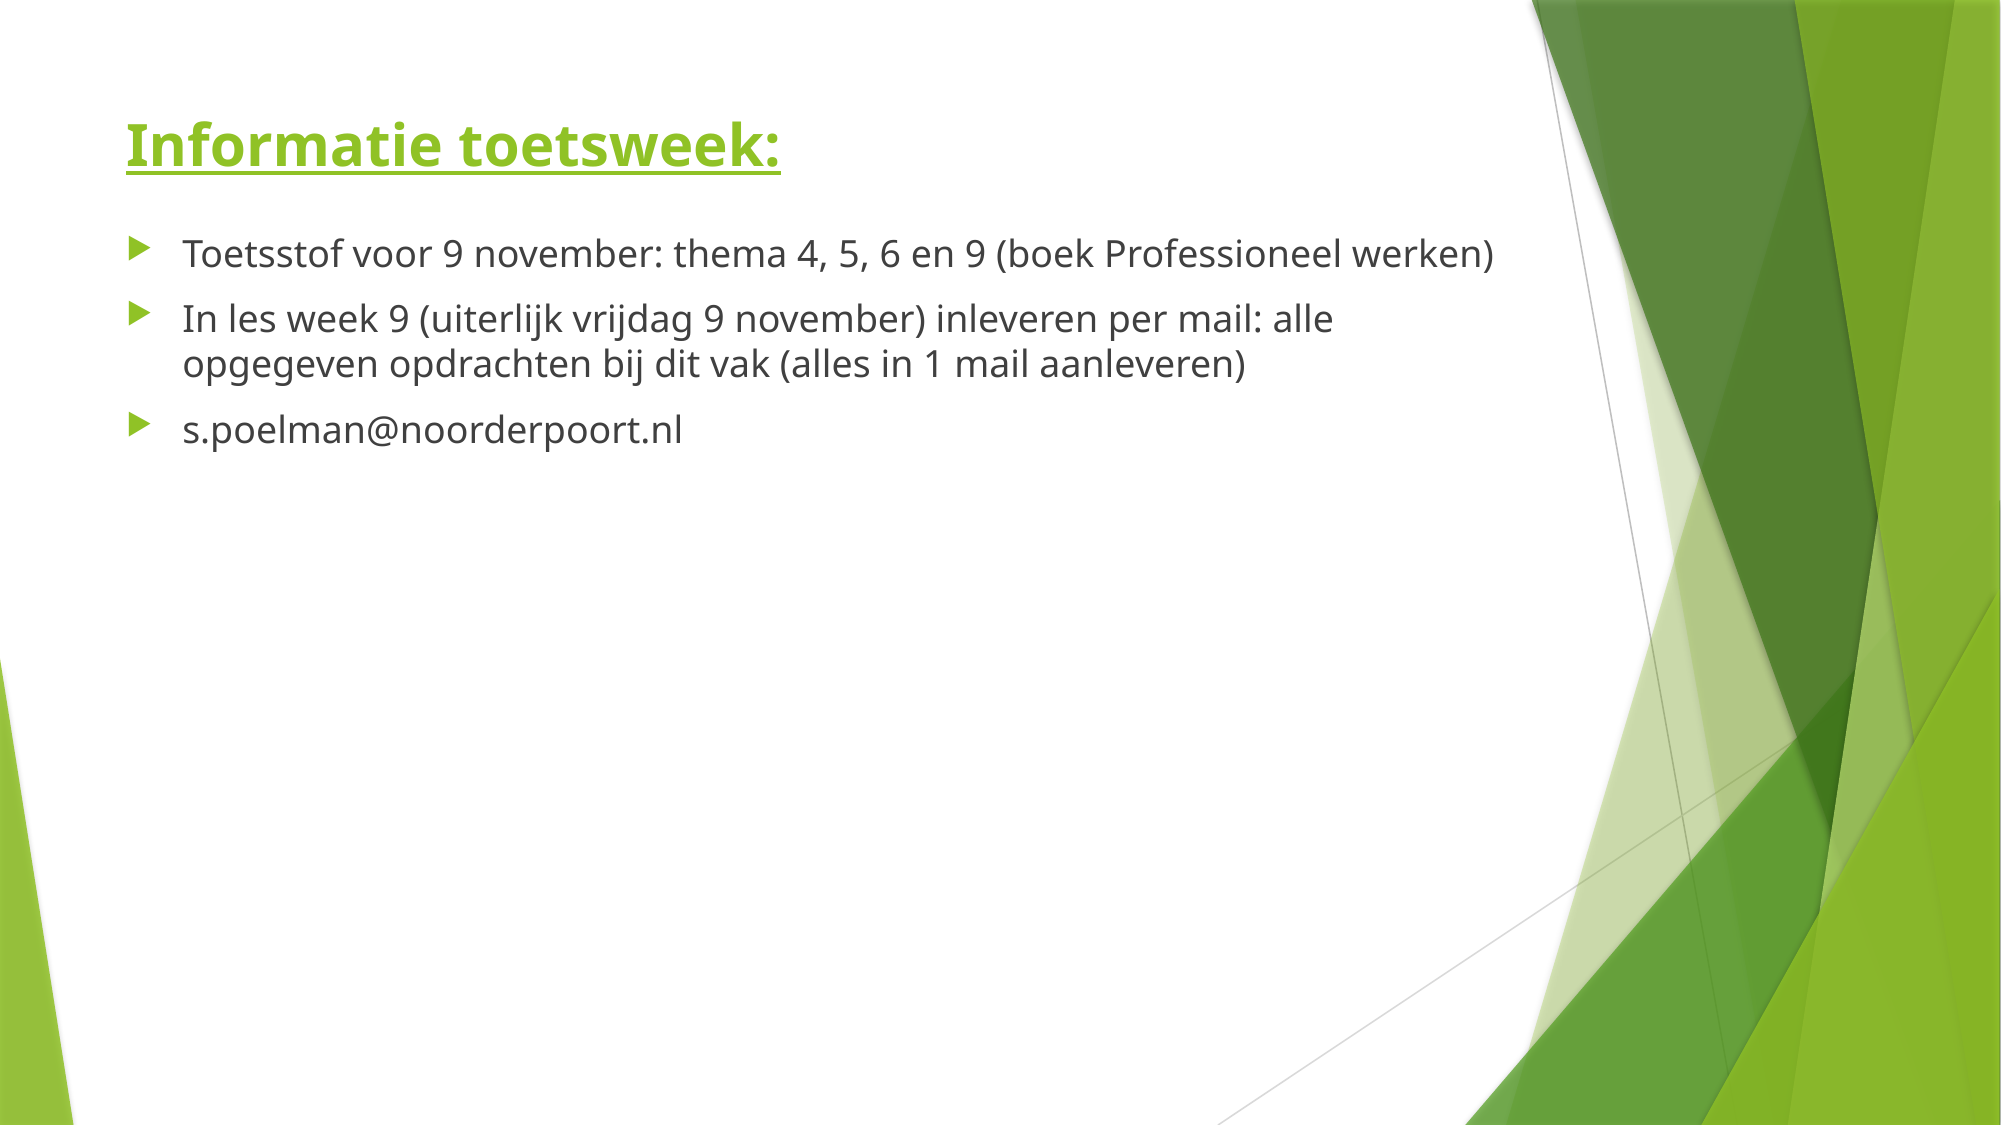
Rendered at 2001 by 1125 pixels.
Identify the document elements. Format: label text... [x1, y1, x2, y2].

title Informatie toetsweek: [111, 99, 1522, 222]
list Toetsstof voor 9 november: thema 4, 5, 6 en 9 (boek Professioneel werken) In les week 9 (uiterlijk vrijdag 9 november) inleveren per mail: alle opgegeven opdrachten bij dit vak (alles in 1 mail aanleveren) s.poelman@noorderpoort.nl [111, 222, 1522, 859]
